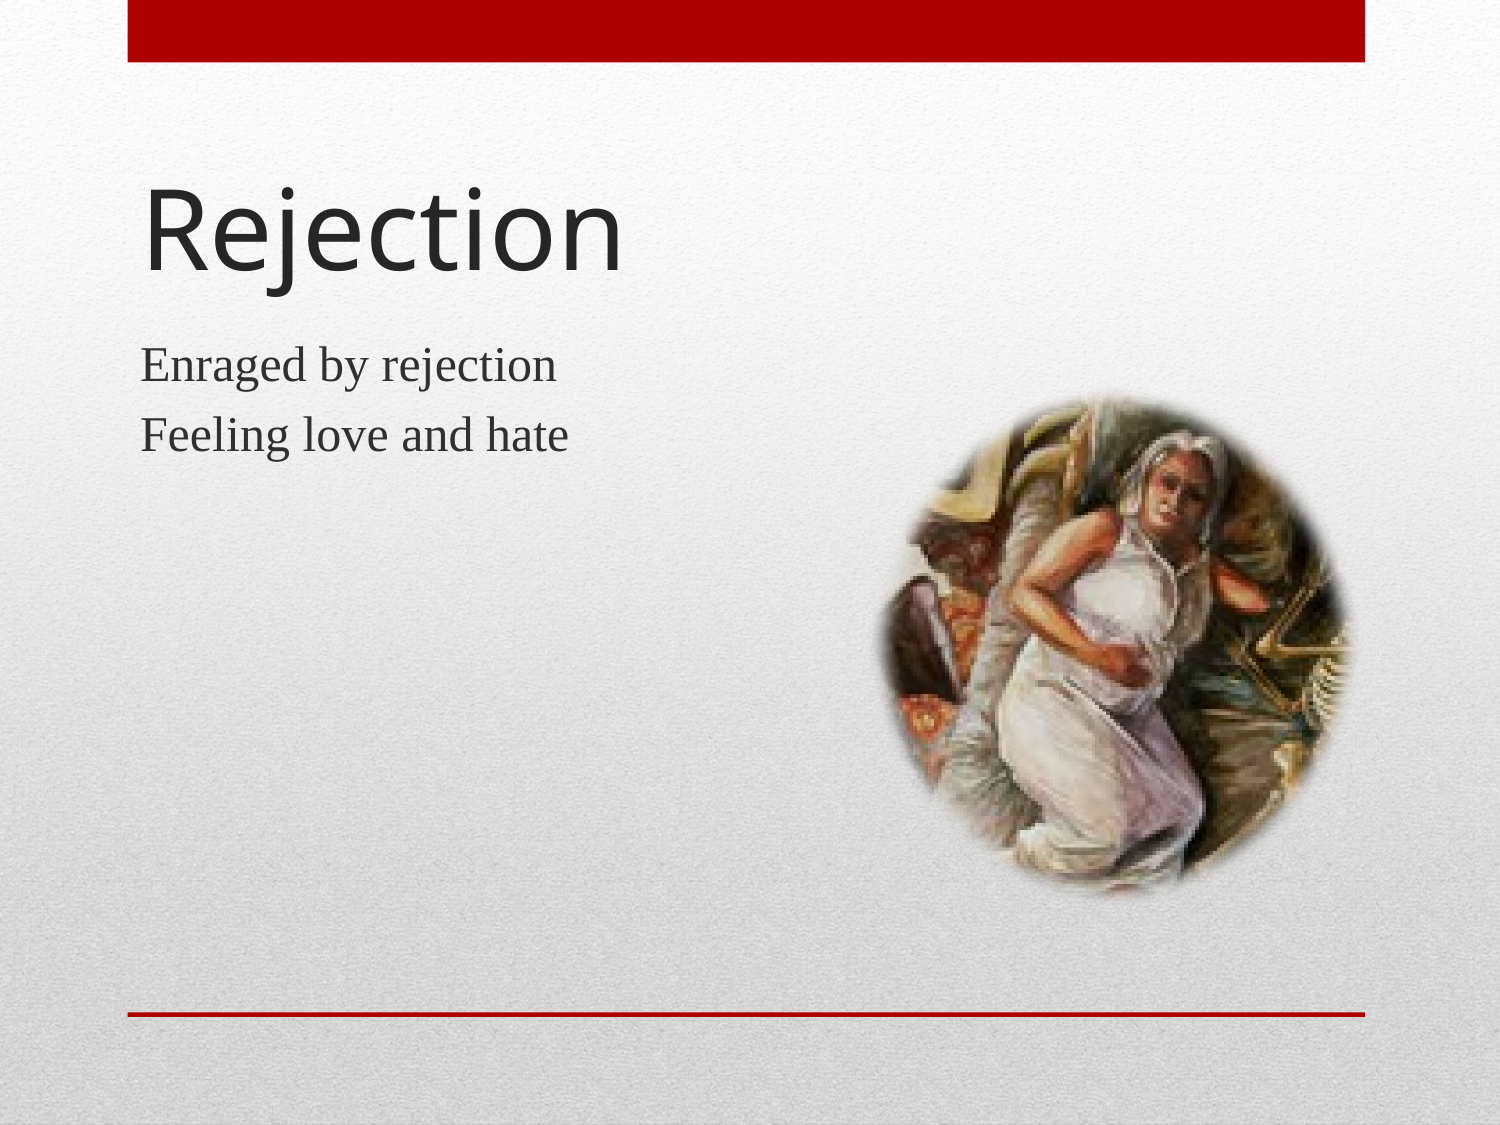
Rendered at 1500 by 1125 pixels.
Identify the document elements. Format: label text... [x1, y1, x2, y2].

title Rejection [125, 37, 1238, 112]
list Enraged by rejection Feeling love and hate [125, 112, 1363, 750]
picture [865, 382, 1364, 909]
